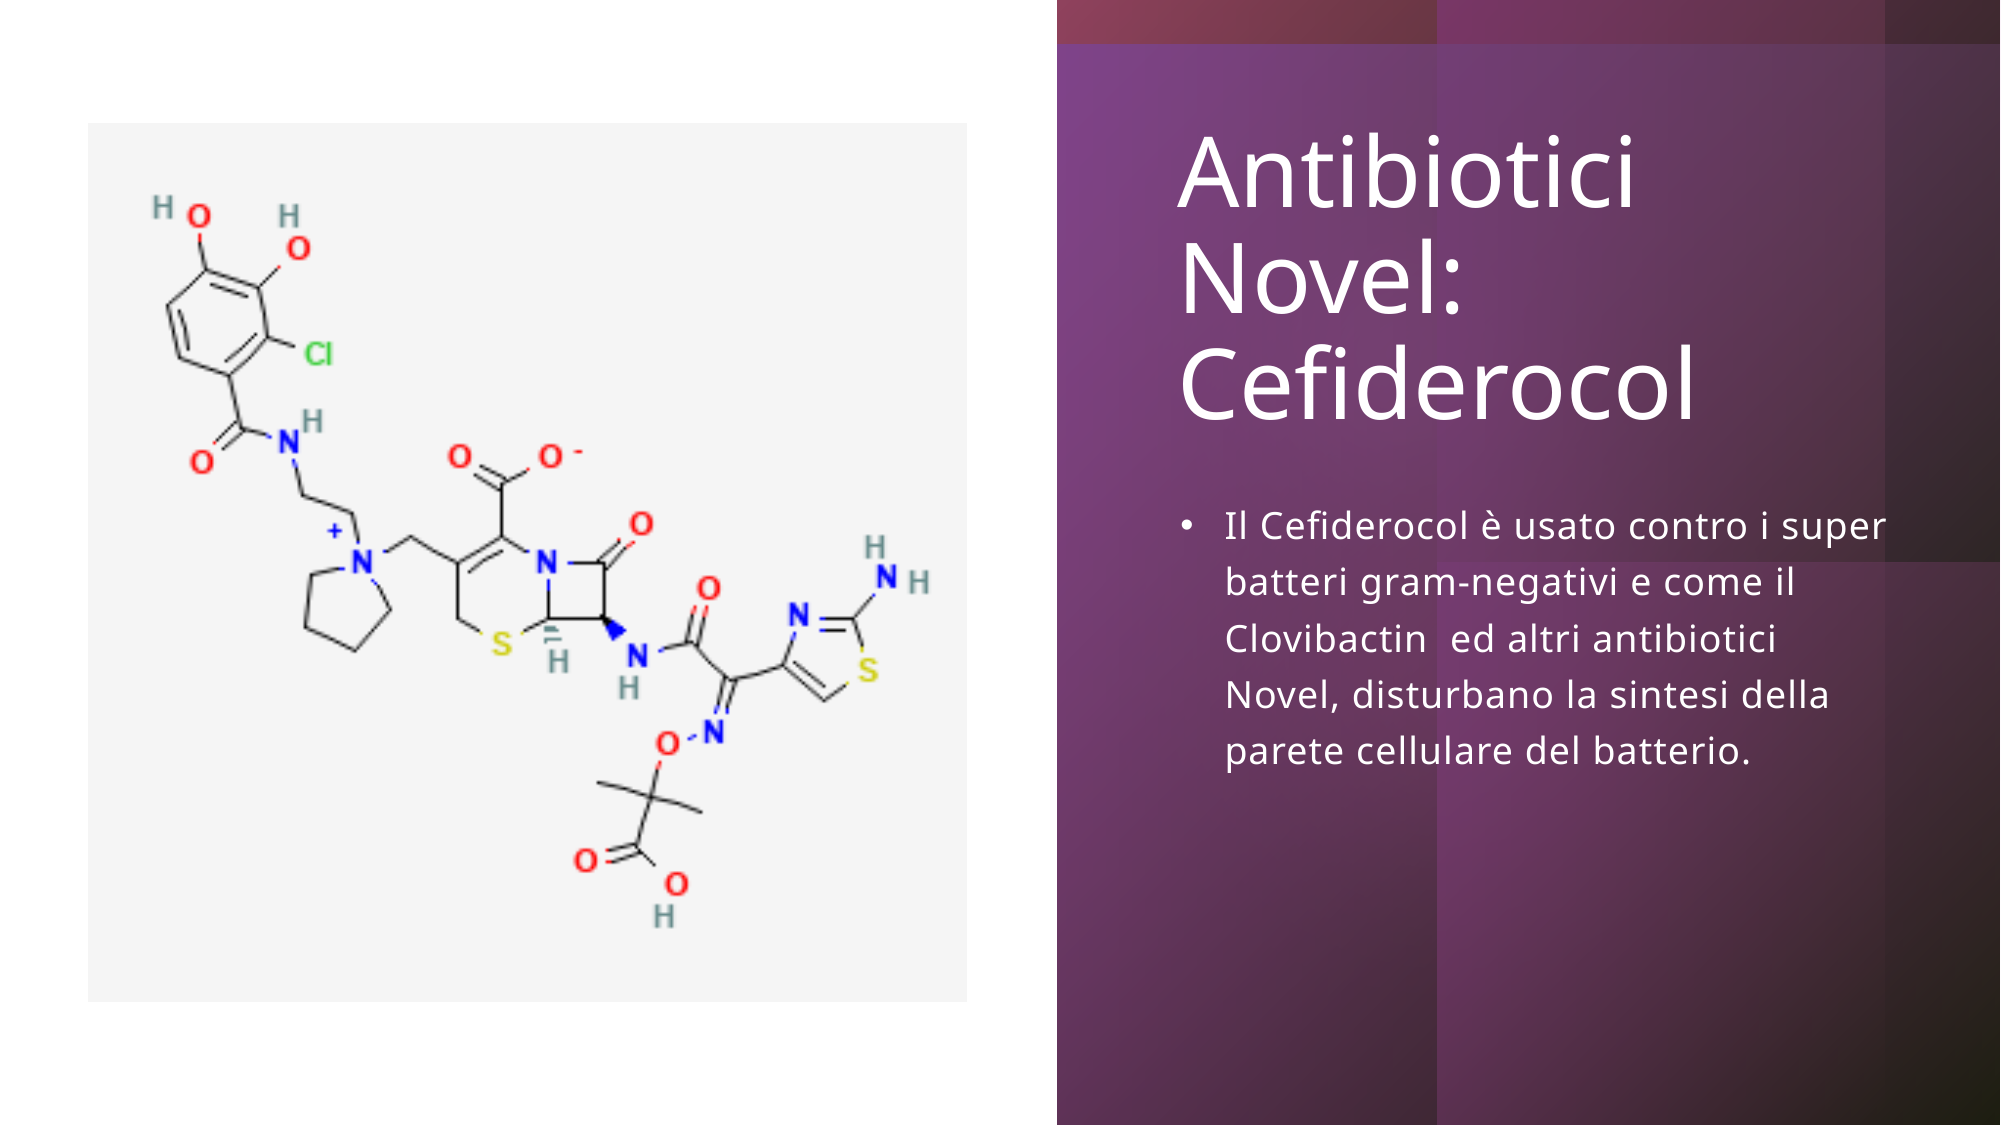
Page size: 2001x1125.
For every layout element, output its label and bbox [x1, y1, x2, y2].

text_box [0, 0, 2000, 1125]
picture [88, 123, 967, 1002]
